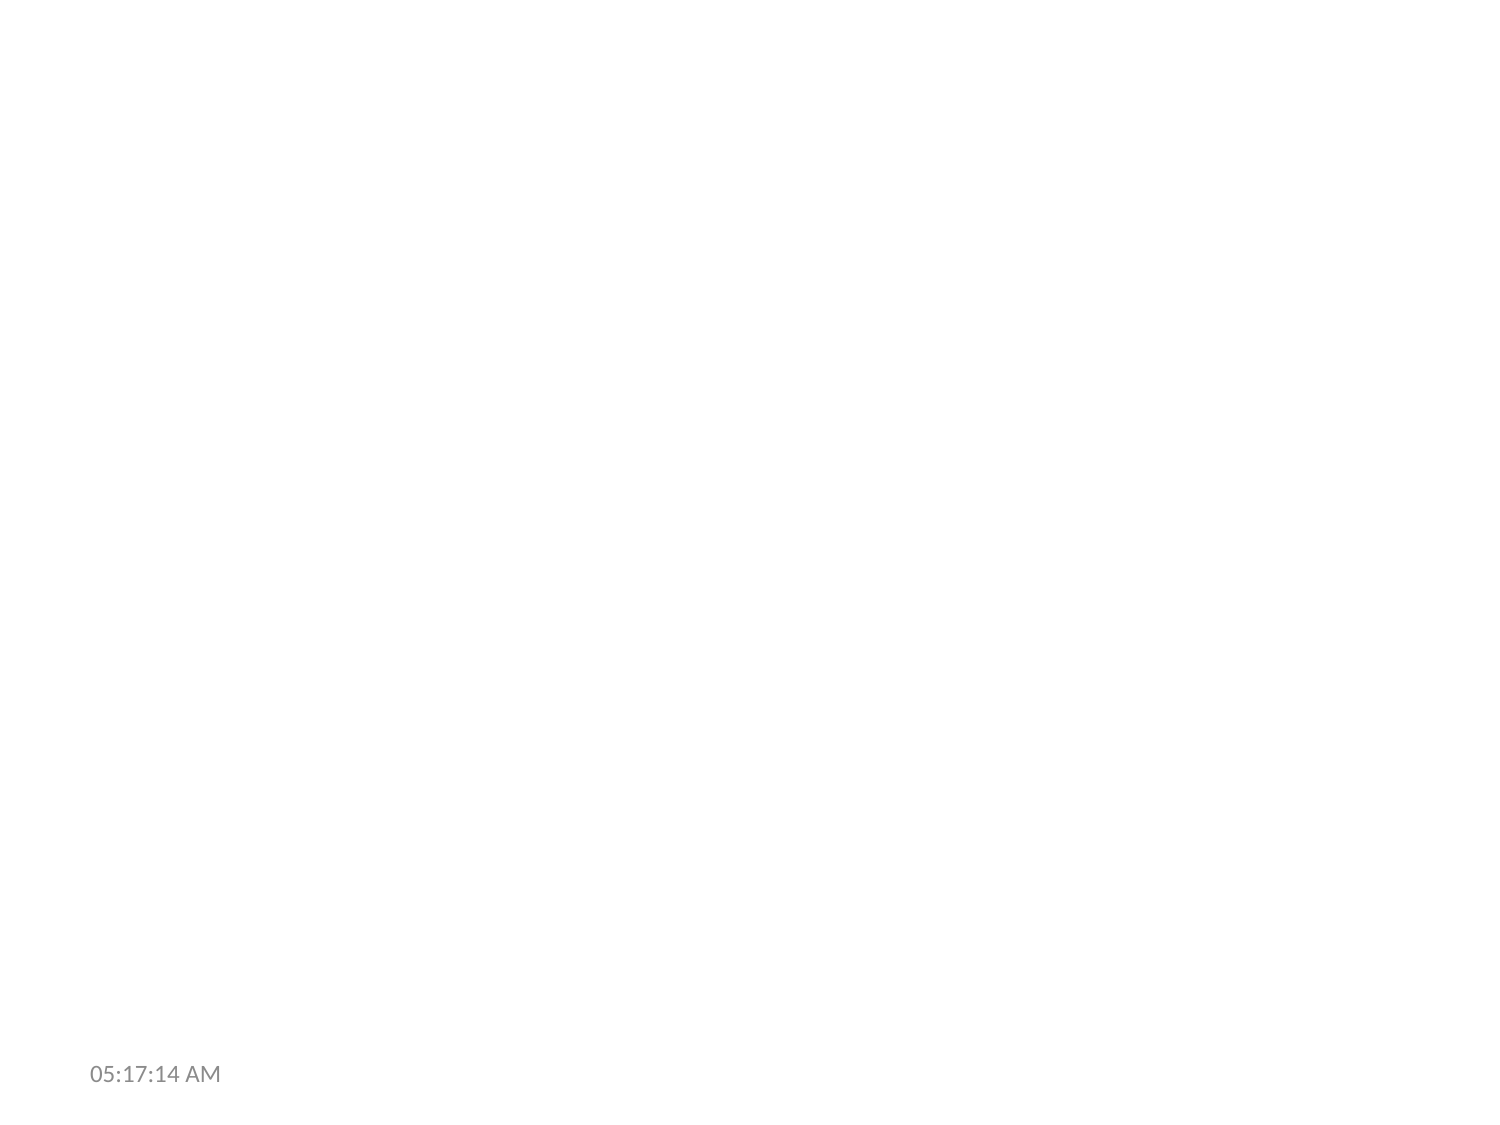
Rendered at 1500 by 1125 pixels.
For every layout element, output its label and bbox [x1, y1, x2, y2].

slide_number [75, 1042, 425, 1103]
